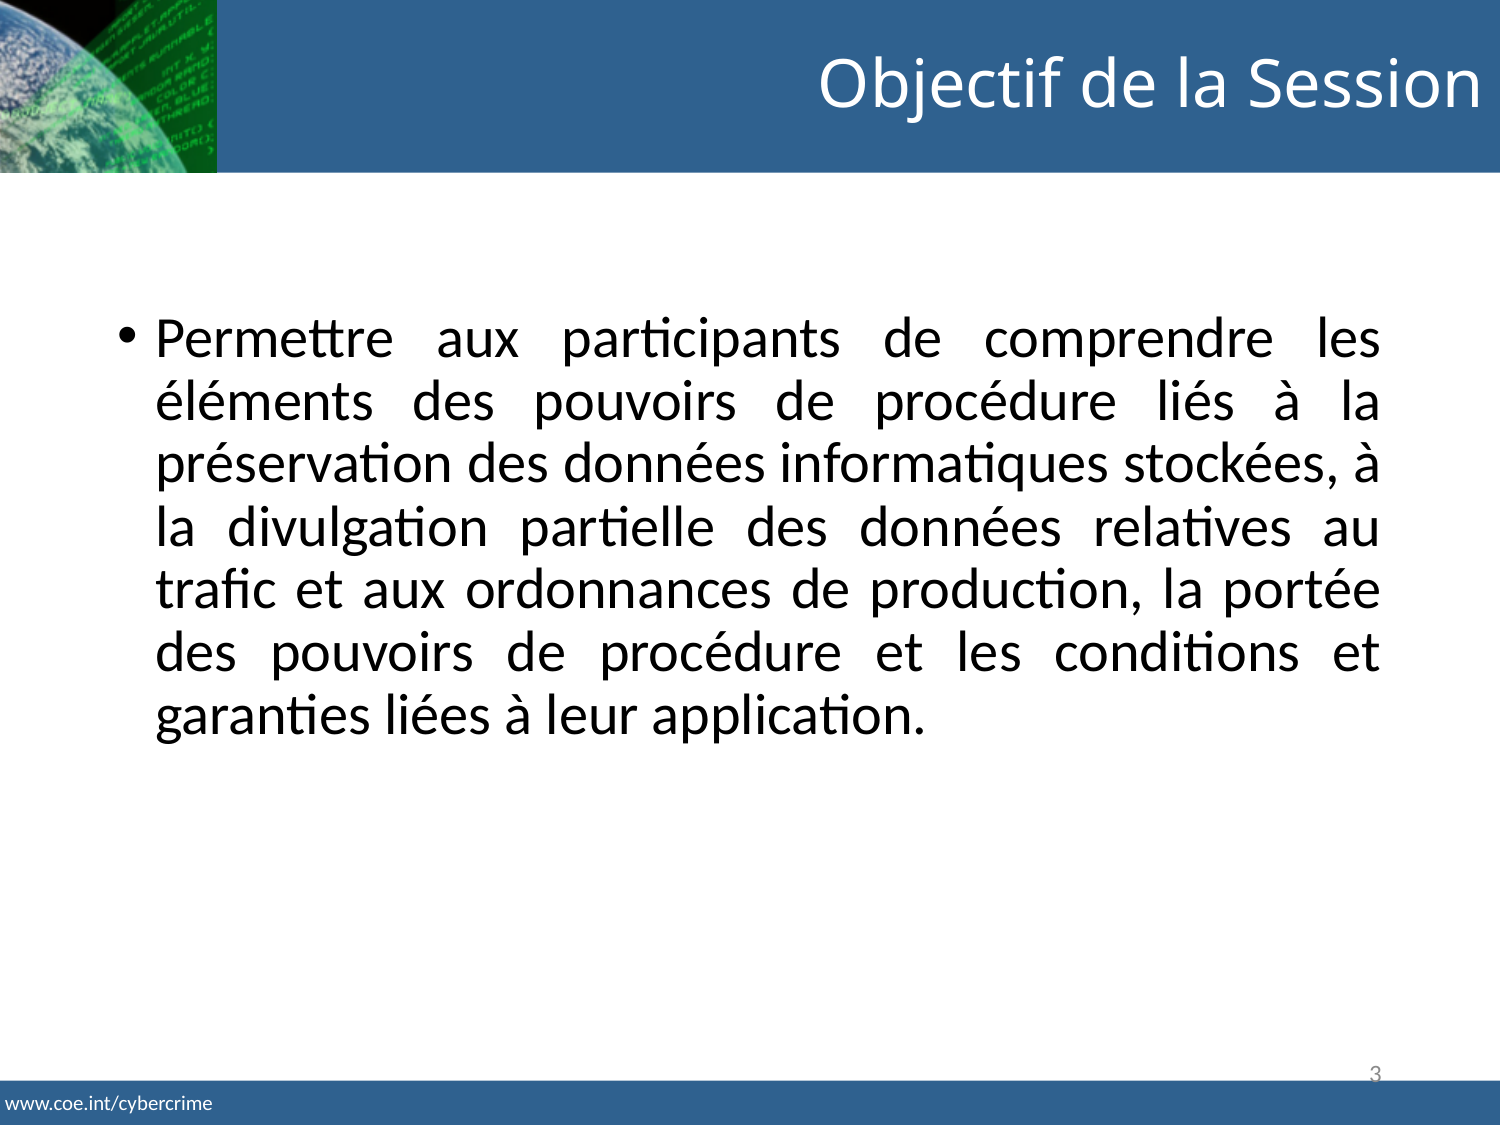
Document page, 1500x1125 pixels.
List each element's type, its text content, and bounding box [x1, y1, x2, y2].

text_box Objectif de la Session [421, 0, 1500, 172]
text_box Permettre aux participants de comprendre les éléments des pouvoirs de procédure liés à la préservation des données informatiques stockées, à la divulgation partielle des données relatives au trafic et aux ordonnances de production, la portée des pouvoirs de procédure et les conditions et garanties liées à leur application. [103, 299, 1397, 1014]
text_box 3 [1059, 1042, 1397, 1103]
picture [0, 0, 217, 173]
